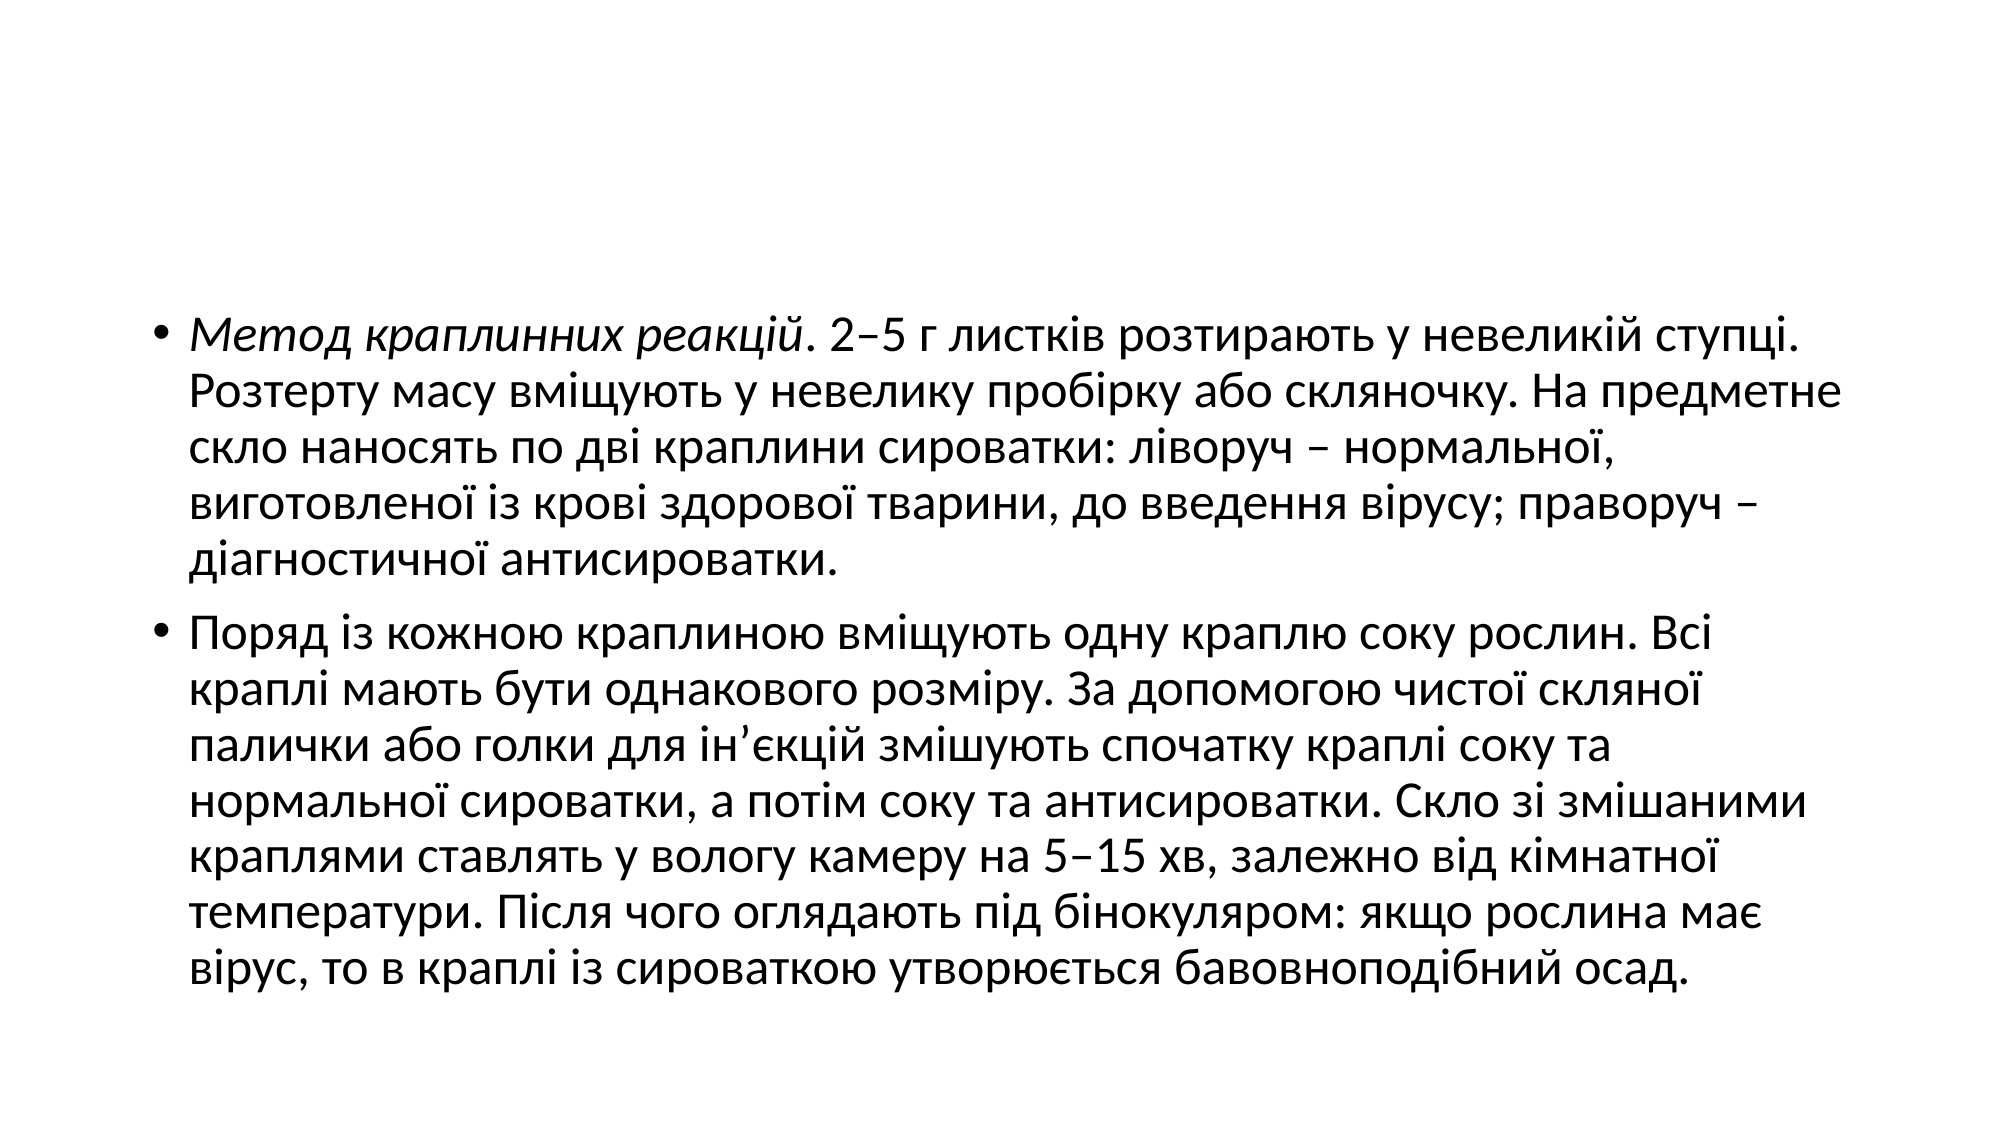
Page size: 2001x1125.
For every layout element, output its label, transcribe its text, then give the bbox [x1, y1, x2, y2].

list Метод краплинних реакцій. 2–5 г листків розтирають у невеликій ступці. Розтерту масу вміщують у невелику пробірку або скляночку. На предметне скло наносять по дві краплини сироватки: ліворуч – нормальної, виготовленої із крові здорової тварини, до введення вірусу; праворуч – діагностичної антисироватки. Поряд із кожною краплиною вміщують одну краплю соку рослин. Всі краплі мають бути однакового розміру. За допомогою чистої скляної палички або голки для ін’єкцій змішують спочатку краплі соку та нормальної сироватки, а потім соку та антисироватки. Скло зі змішаними краплями ставлять у вологу камеру на 5–15 хв, залежно від кімнатної температури. Після чого оглядають під бінокуляром: якщо рослина має вірус, то в краплі із сироваткою утворюється бавовноподібний осад. [137, 299, 1863, 1014]
